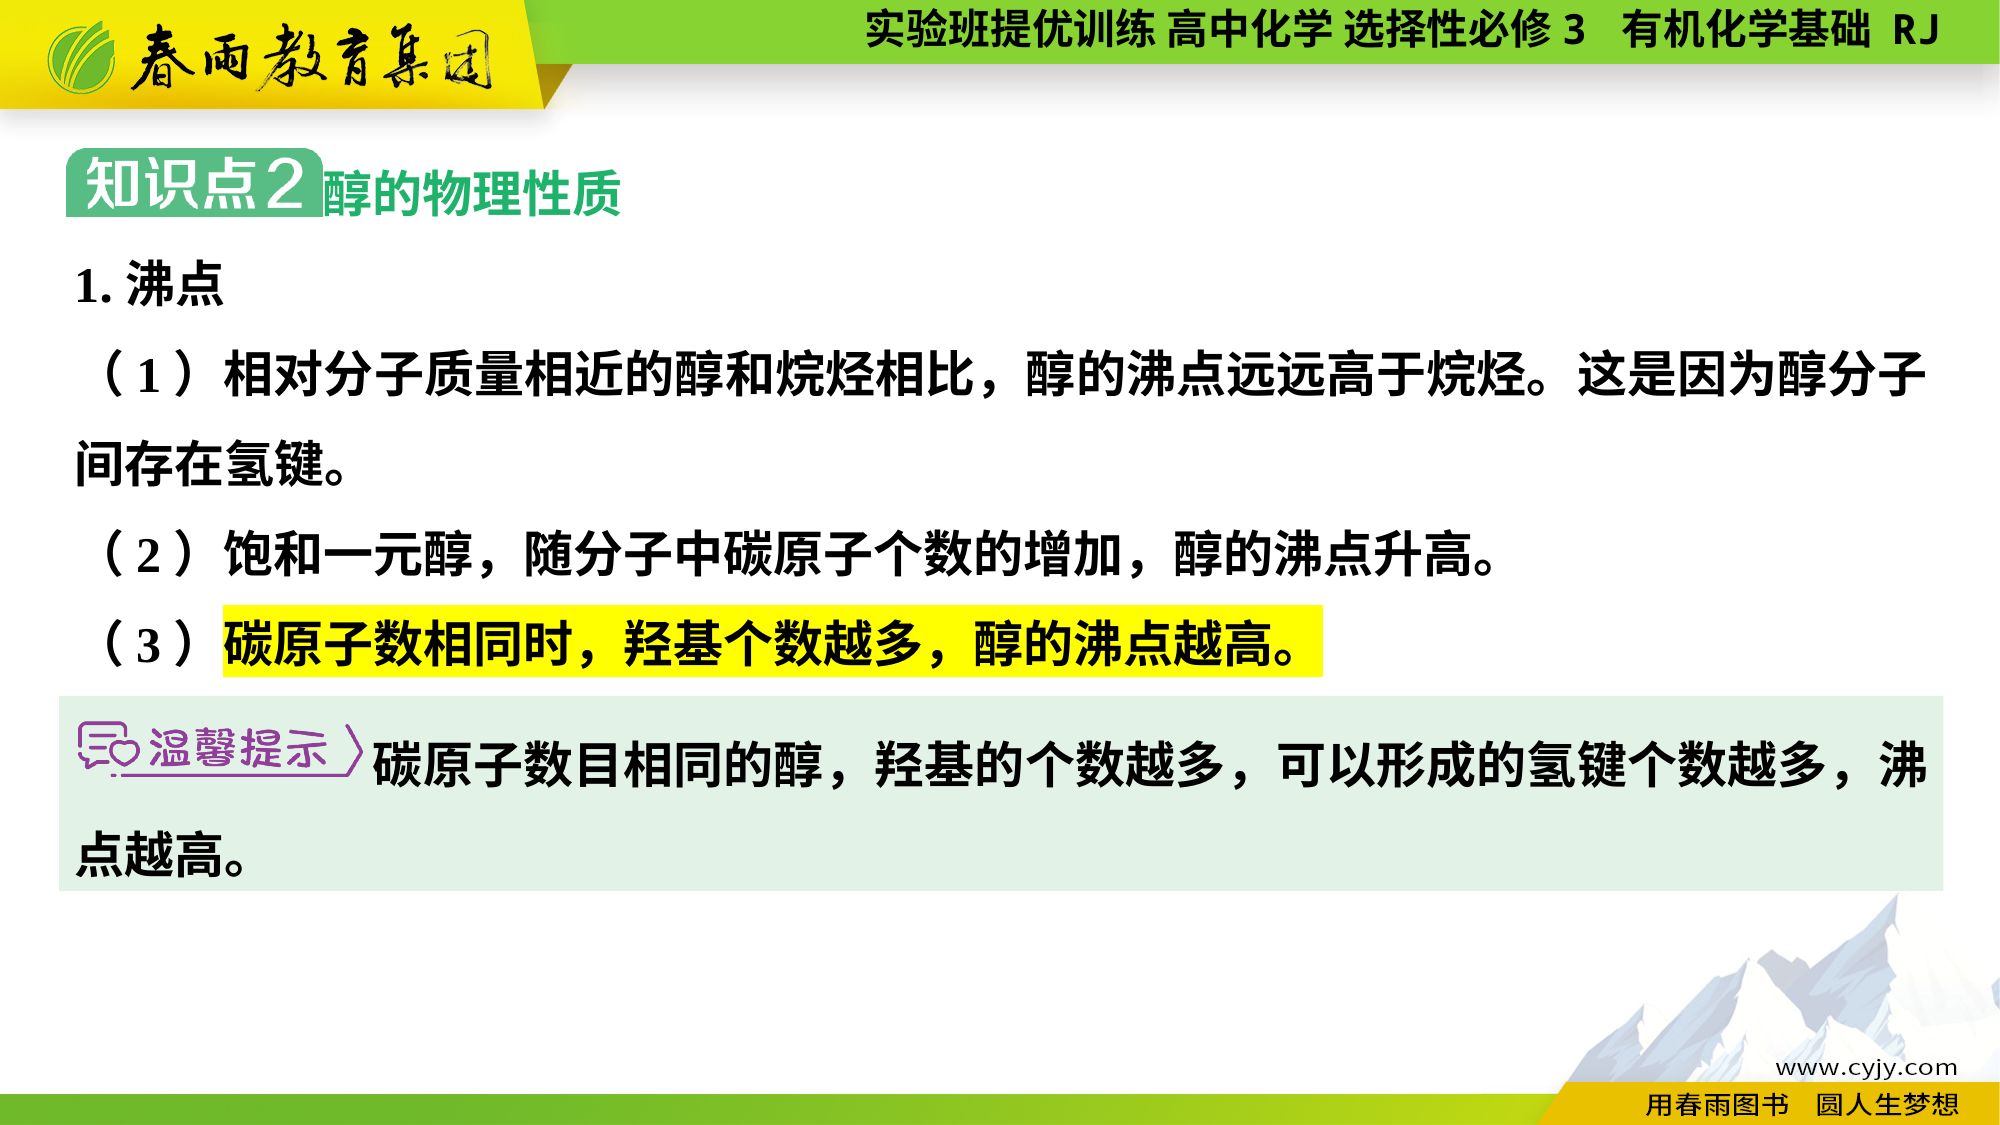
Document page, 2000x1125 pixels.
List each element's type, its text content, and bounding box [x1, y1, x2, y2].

text_box 碳原子数目相同的醇，羟基的个数越多，可以形成的氢键个数越多，沸点越高。 [59, 695, 1944, 891]
list 醇的物理性质 1.沸点 （1）相对分子质量相近的醇和烷烃相比，醇的沸点远远高于烷烃。这是因为醇分子间存在氢键。 （2）饱和一元醇，随分子中碳原子个数的增加，醇的沸点升高。 （3）碳原子数相同时，羟基个数越多，醇的沸点越高。 [59, 125, 1944, 675]
picture [0, 0, 2000, 1125]
